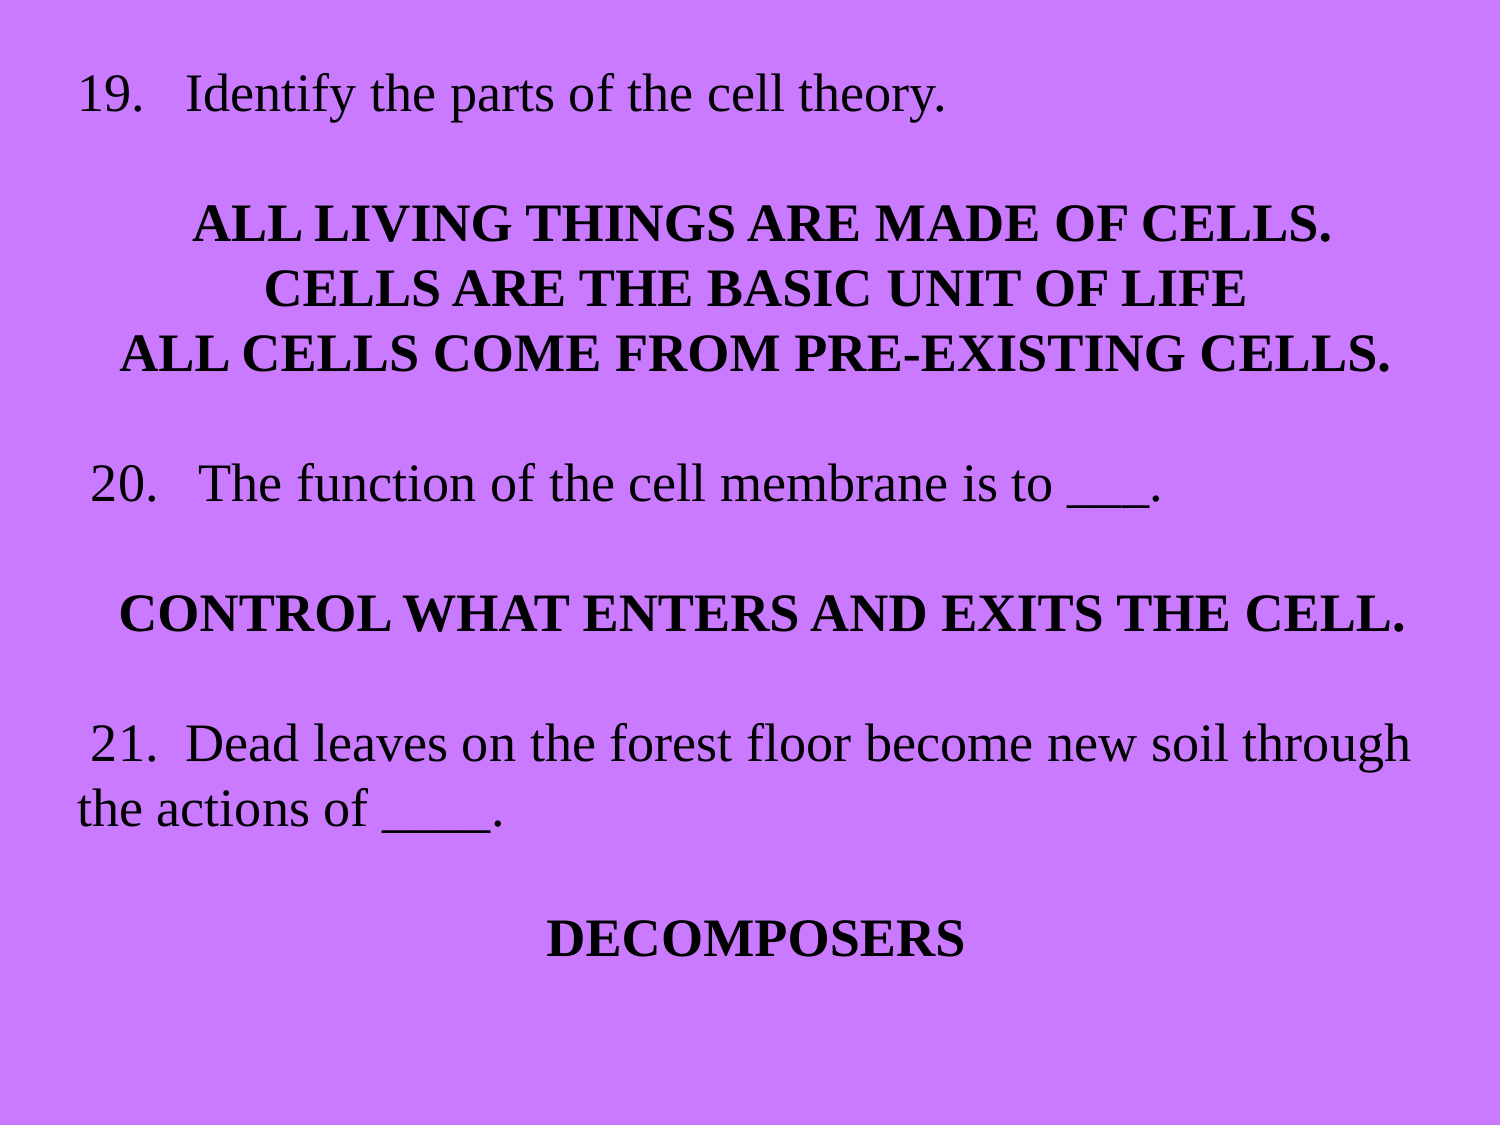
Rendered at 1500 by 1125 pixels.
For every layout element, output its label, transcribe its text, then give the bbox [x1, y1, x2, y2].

text_box 19. Identify the parts of the cell theory. ALL LIVING THINGS ARE MADE OF CELLS. CELLS ARE THE BASIC UNIT OF LIFE ALL CELLS COME FROM PRE-EXISTING CELLS. 20. The function of the cell membrane is to ___. CONTROL WHAT ENTERS AND EXITS THE CELL. 21. Dead leaves on the forest floor become new soil through the actions of ____. DECOMPOSERS [62, 49, 1450, 975]
